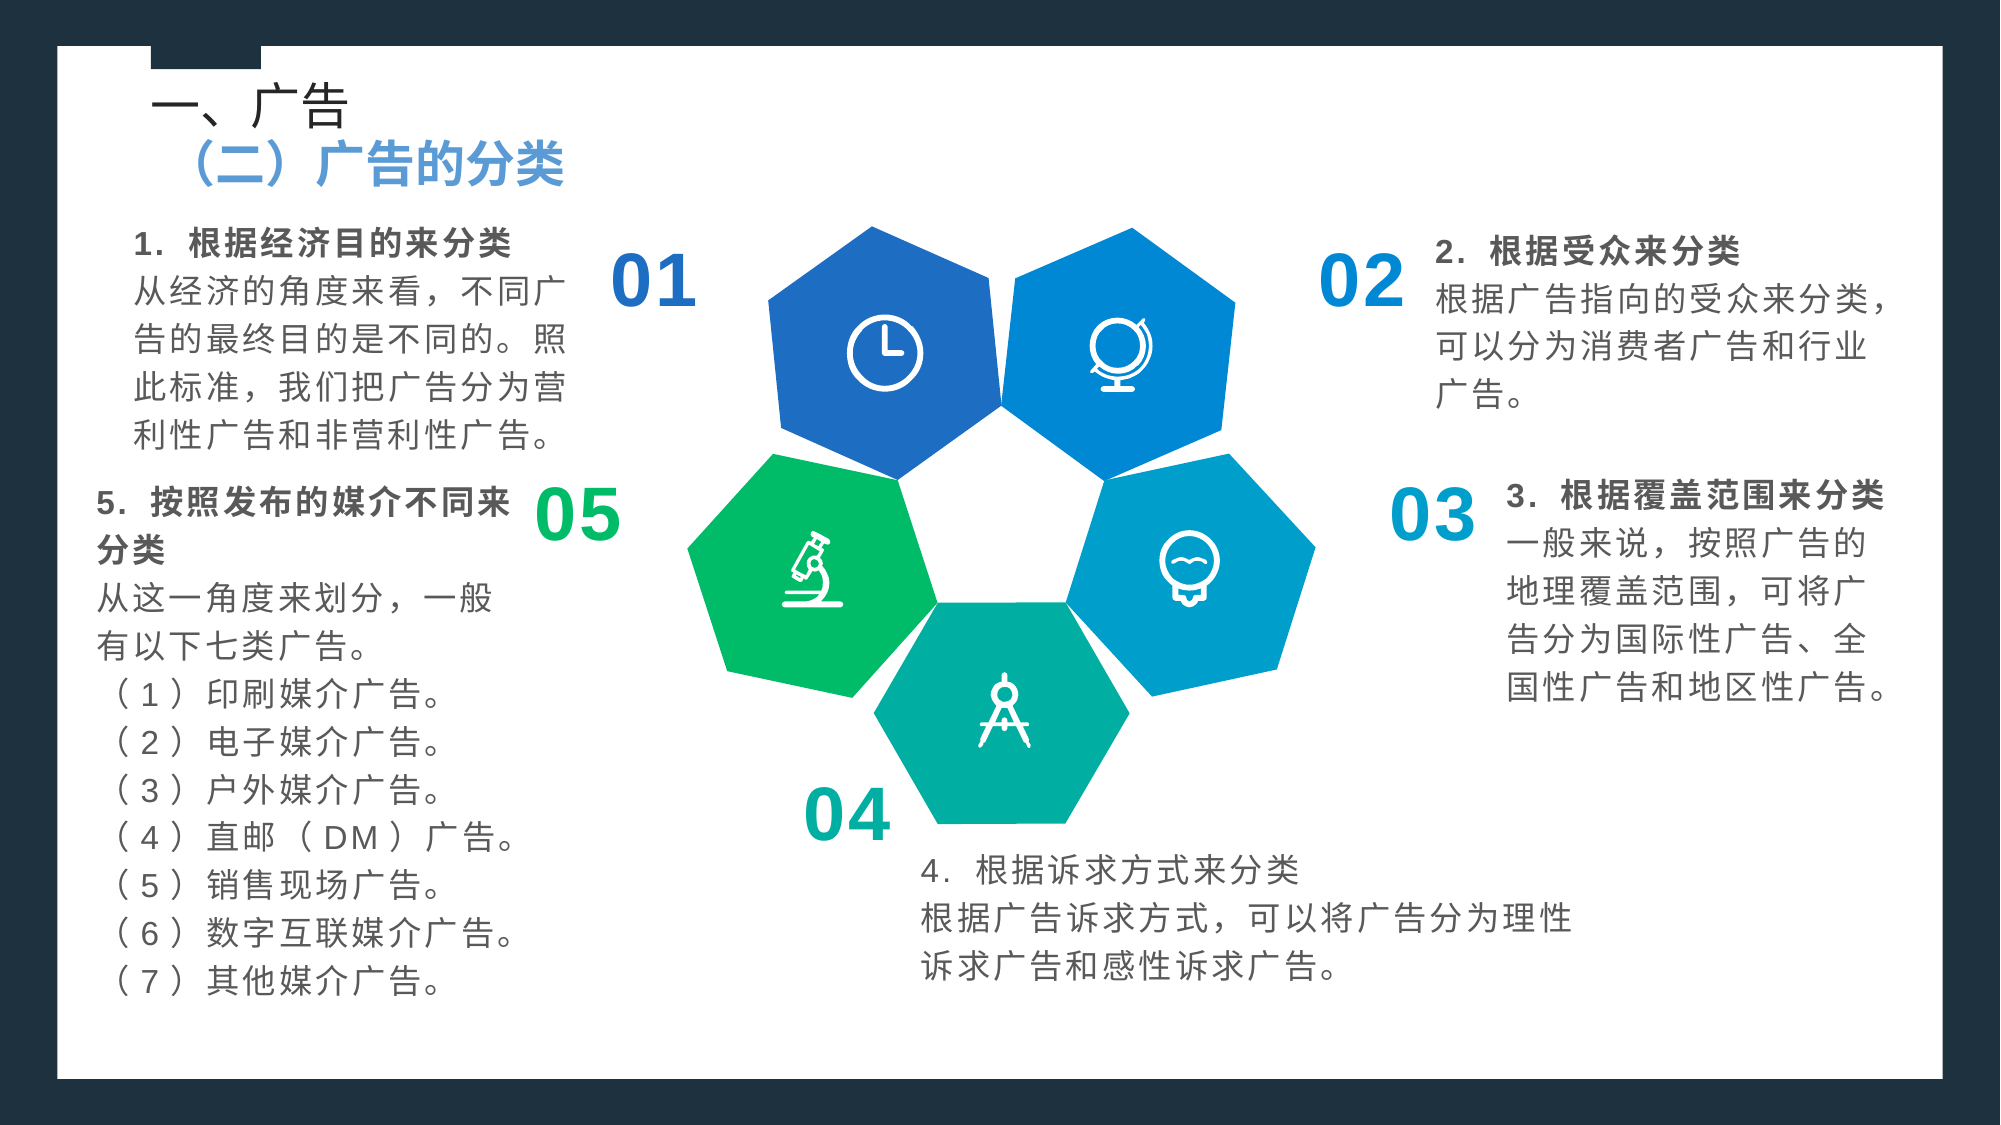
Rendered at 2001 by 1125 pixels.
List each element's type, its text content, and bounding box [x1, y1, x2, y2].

text_box [978, 672, 1031, 748]
text_box 03 [1367, 439, 1491, 565]
text_box 5. 按照发布的媒介不同来分类 从这一角度来划分，一般有以下七类广告。 （1）印刷媒介广告。 （2）电子媒介广告。 （3）户外媒介广告。 （4）直邮（DM）广告。 （5）销售现场广告。 （6）数字互联媒介广告。 （7）其他媒介广告。 [81, 467, 539, 1006]
text_box [846, 314, 924, 392]
text_box [687, 453, 938, 698]
text_box 1. 根据经济目的来分类 从经济的角度来看，不同广告的最终目的是不同的。照此标准，我们把广告分为营利性广告和非营利性广告。 [118, 200, 608, 467]
text_box 4. 根据诉求方式来分类 根据广告诉求方式，可以将广告分为理性诉求广告和感性诉求广告。 [905, 820, 1591, 1006]
text_box [768, 226, 1001, 480]
text_box [1065, 453, 1316, 697]
text_box 05 [512, 439, 637, 565]
text_box 一、广告 [150, 67, 820, 124]
text_box 01 [588, 204, 713, 330]
text_box 3. 根据覆盖范围来分类 一般来说，按照广告的地理覆盖范围，可将广告分为国际性广告、全国性广告和地区性广告。 [1491, 439, 1914, 734]
text_box 02 [1296, 204, 1421, 330]
text_box 2. 根据受众来分类 根据广告指向的受众来分类，可以分为消费者广告和行业广告。 [1420, 215, 1915, 421]
text_box [1001, 227, 1236, 481]
text_box 04 [781, 738, 906, 865]
text_box （二）广告的分类 [150, 124, 870, 200]
text_box [781, 530, 844, 608]
text_box [873, 602, 1130, 820]
text_box [1089, 317, 1153, 392]
text_box [1159, 530, 1220, 608]
